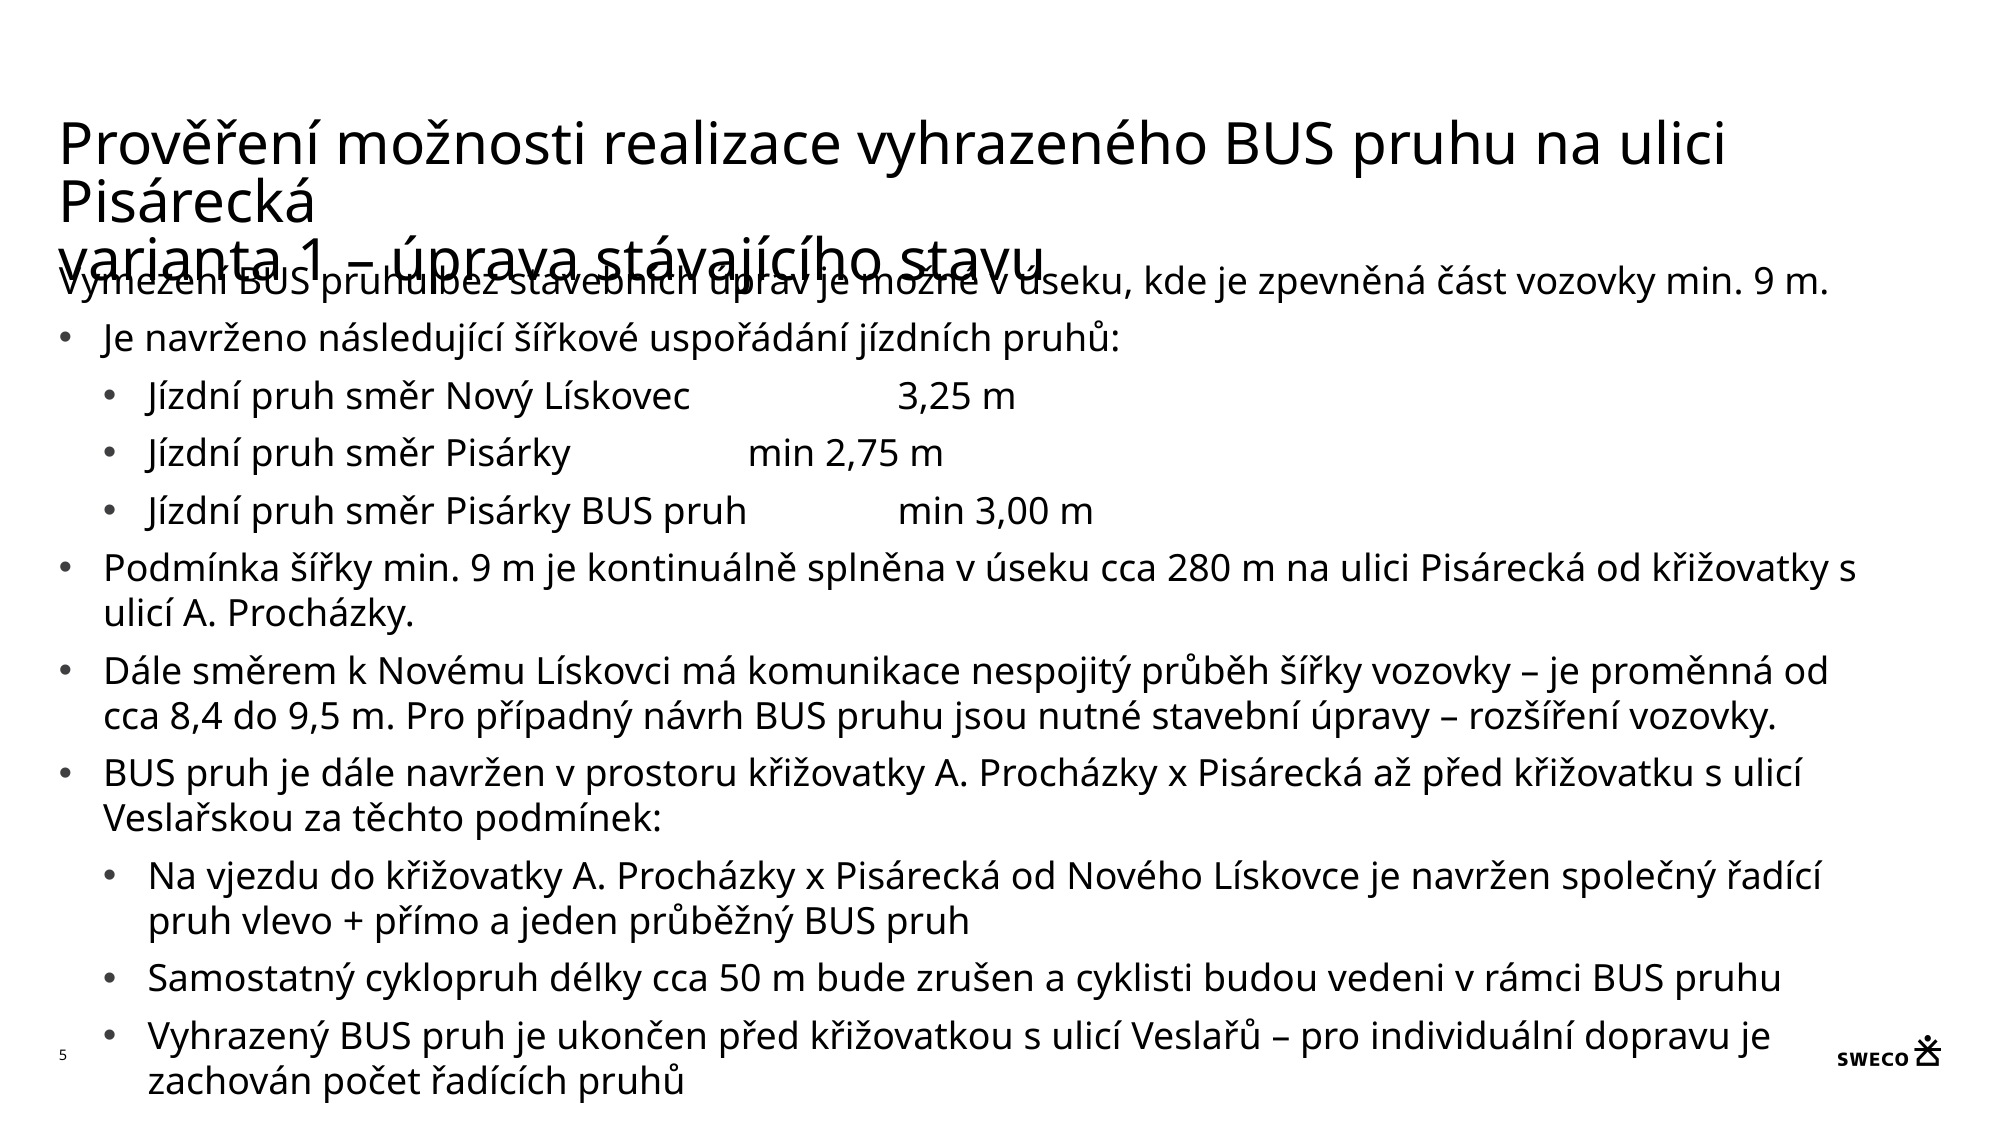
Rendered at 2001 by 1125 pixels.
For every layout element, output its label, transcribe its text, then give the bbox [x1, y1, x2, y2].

title Prověření možnosti realizace vyhrazeného BUS pruhu na ulici Pisárecká varianta 1 – úprava stávajícího stavu [58, 117, 1941, 209]
list Vymezení BUS pruhu bez stavebních úprav je možné v úseku, kde je zpevněná část vozovky min. 9 m. Je navrženo následující šířkové uspořádání jízdních pruhů: Jízdní pruh směr Nový Lískovec 3,25 m Jízdní pruh směr Pisárky min 2,75 m Jízdní pruh směr Pisárky BUS pruh min 3,00 m Podmínka šířky min. 9 m je kontinuálně splněna v úseku cca 280 m na ulici Pisárecká od křižovatky s ulicí A. Procházky. Dále směrem k Novému Lískovci má komunikace nespojitý průběh šířky vozovky – je proměnná od cca 8,4 do 9,5 m. Pro případný návrh BUS pruhu jsou nutné stavební úpravy – rozšíření vozovky. BUS pruh je dále navržen v prostoru křižovatky A. Procházky x Pisárecká až před křižovatku s ulicí Veslařskou za těchto podmínek: Na vjezdu do křižovatky A. Procházky x Pisárecká od Nového Lískovce je navržen společný řadící pruh vlevo + přímo a jeden průběžný BUS pruh Samostatný cyklopruh délky cca 50 m bude zrušen a cyklisti budou vedeni v rámci BUS pruhu Vyhrazený BUS pruh je ukončen před křižovatkou s ulicí Veslařů – pro individuální dopravu je zachován počet řadících pruhů [58, 256, 1871, 910]
picture [1838, 1035, 1941, 1066]
slide_number 5 [58, 1036, 118, 1066]
